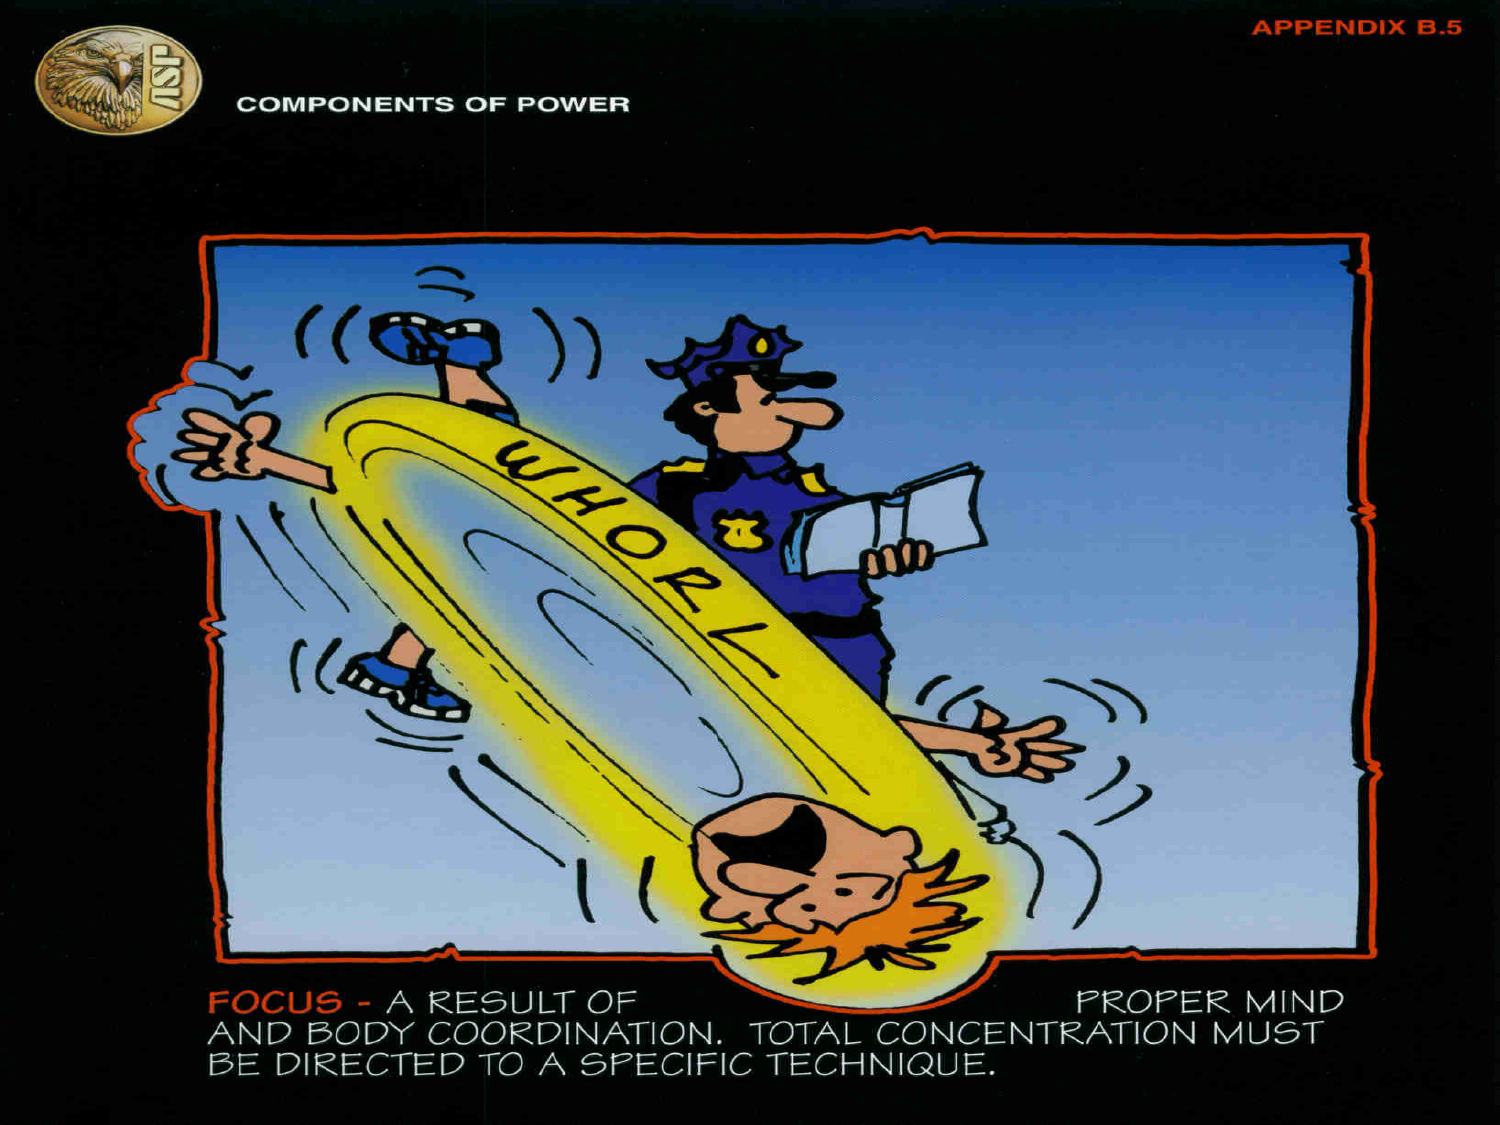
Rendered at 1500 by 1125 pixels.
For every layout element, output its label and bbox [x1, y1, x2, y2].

list [0, 0, 1500, 1125]
